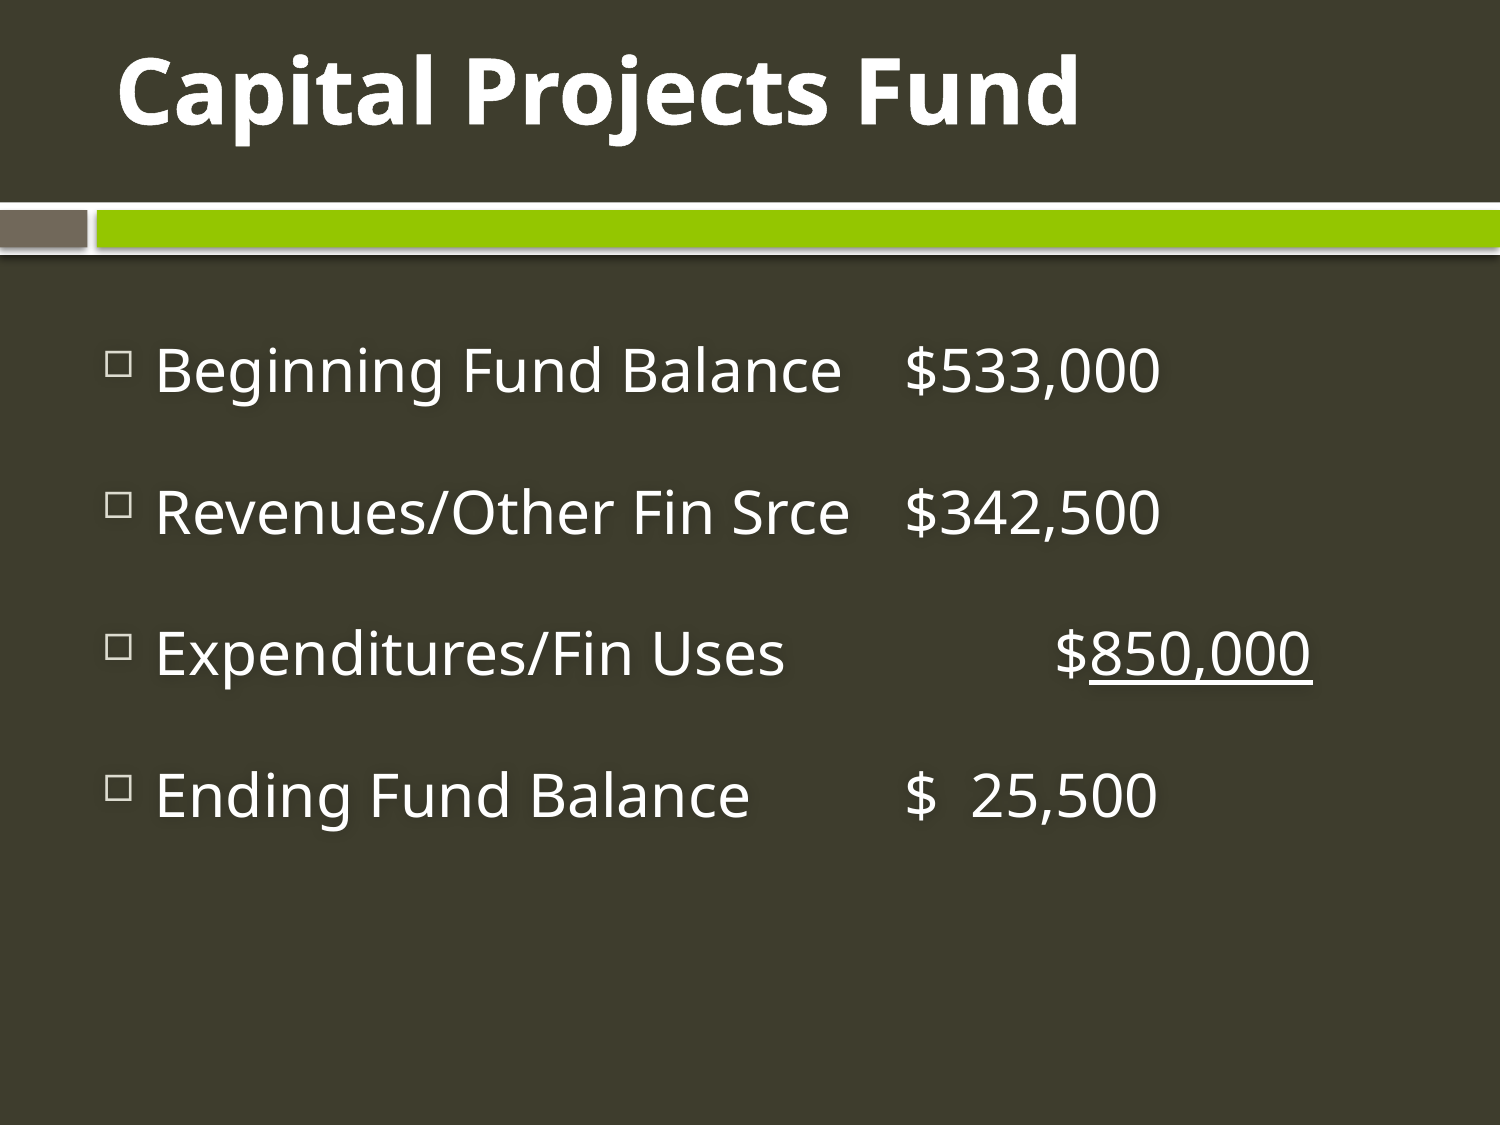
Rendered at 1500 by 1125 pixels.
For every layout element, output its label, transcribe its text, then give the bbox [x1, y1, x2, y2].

list Beginning Fund Balance $533,000 Revenues/Other Fin Srce $342,500 Expenditures/Fin Uses $850,000 Ending Fund Balance $ 25,500 [87, 324, 1425, 1063]
title Capital Projects Fund [99, 0, 1438, 175]
